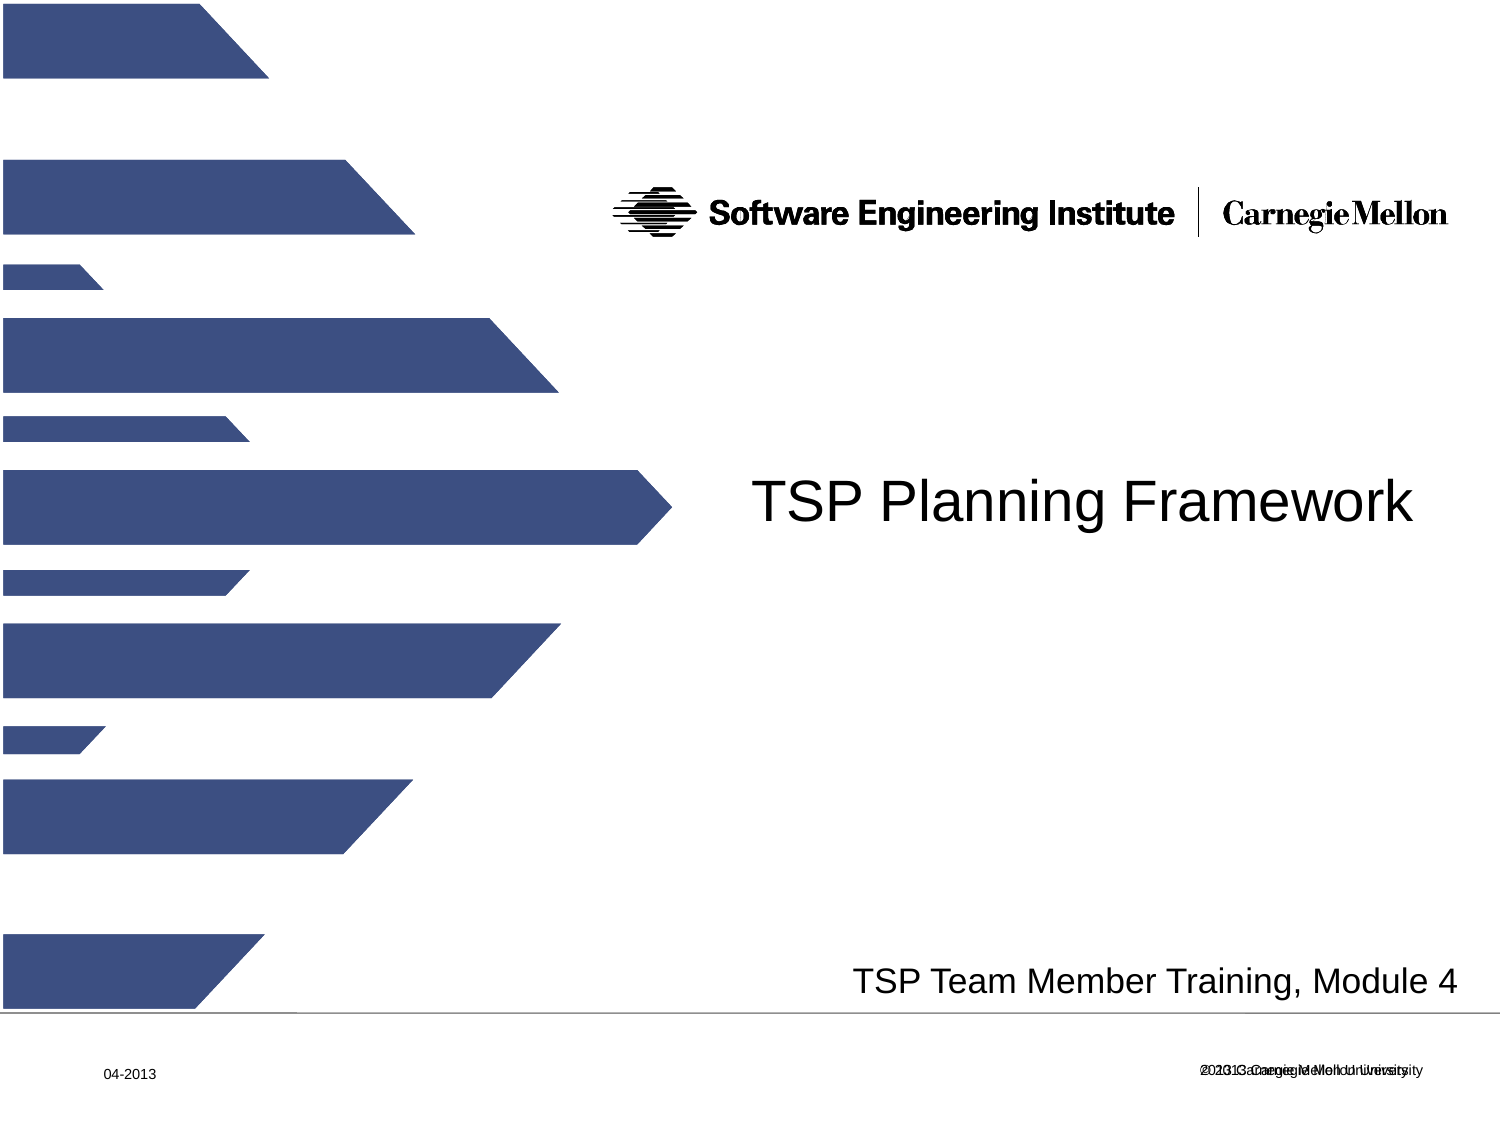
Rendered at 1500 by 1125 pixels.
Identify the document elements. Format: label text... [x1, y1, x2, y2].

text_box TSP Planning Framework [736, 455, 1430, 541]
text_box TSP Team Member Training, Module 4 [837, 951, 1474, 1009]
